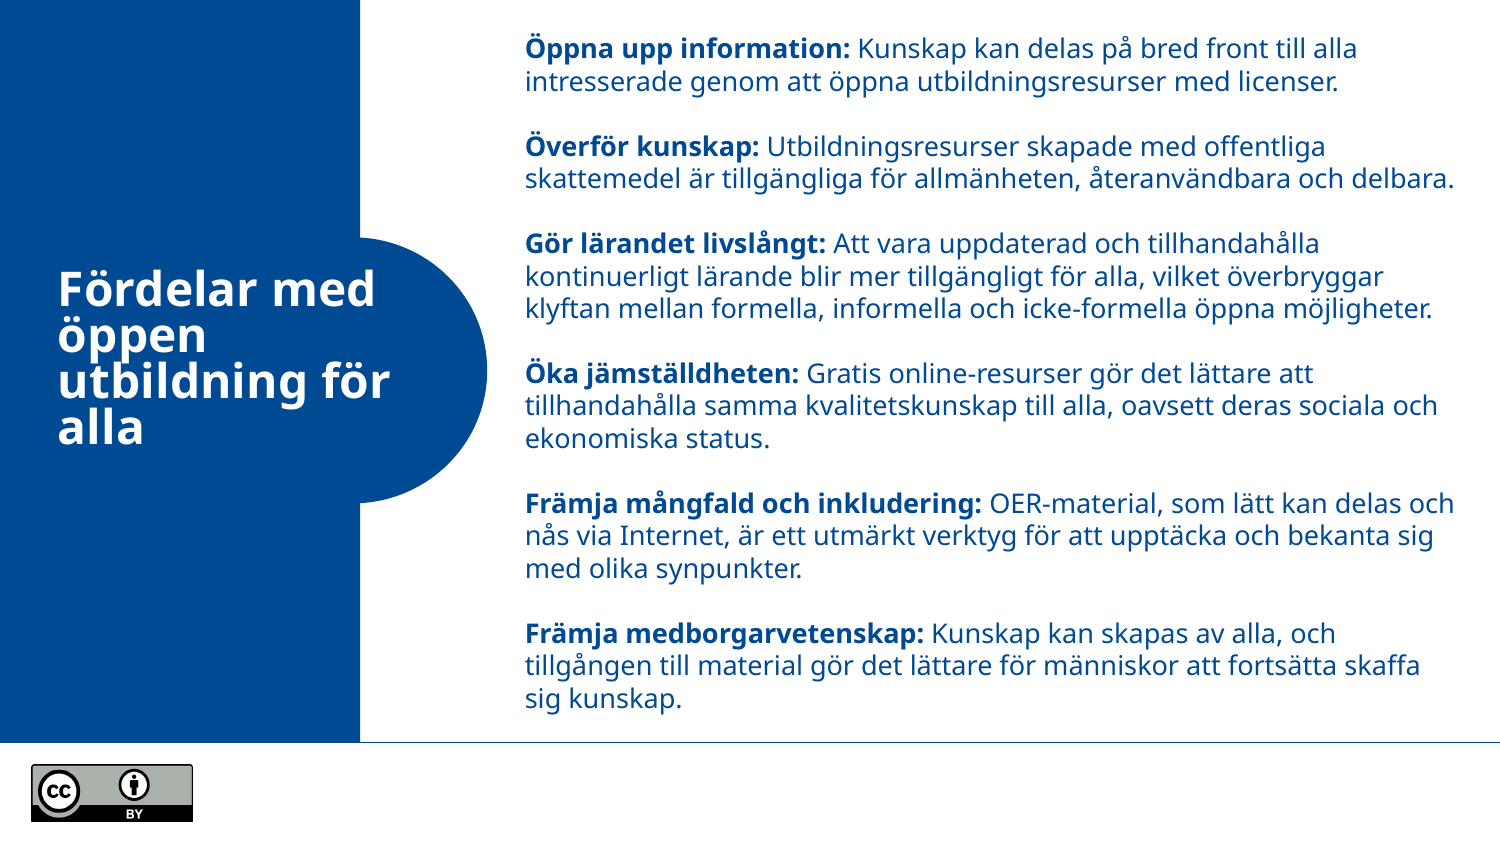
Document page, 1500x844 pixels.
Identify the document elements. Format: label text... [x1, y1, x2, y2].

picture [31, 764, 193, 822]
text_box Öppna upp information: Kunskap kan delas på bred front till alla intresserade genom att öppna utbildningsresurser med licenser. Överför kunskap: Utbildningsresurser skapade med offentliga skattemedel är tillgängliga för allmänheten, återanvändbara och delbara. Gör lärandet livslångt: Att vara uppdaterad och tillhandahålla kontinuerligt lärande blir mer tillgängligt för alla, vilket överbryggar klyftan mellan formella, informella och icke-formella öppna möjligheter. Öka jämställdheten: Gratis online-resurser gör det lättare att tillhandahålla samma kvalitetskunskap till alla, oavsett deras sociala och ekonomiska status. Främja mångfald och inkludering: OER-material, som lätt kan delas och nås via Internet, är ett utmärkt verktyg för att upptäcka och bekanta sig med olika synpunkter. Främja medborgarvetenskap: Kunskap kan skapas av alla, och tillgången till material gör det lättare för människor att fortsätta skaffa sig kunskap. [509, 16, 1474, 729]
text_box [0, 750, 1500, 844]
text_box [0, 0, 361, 742]
text_box Fördelar med öppen utbildning för alla [42, 254, 413, 469]
text_box [262, 237, 488, 504]
